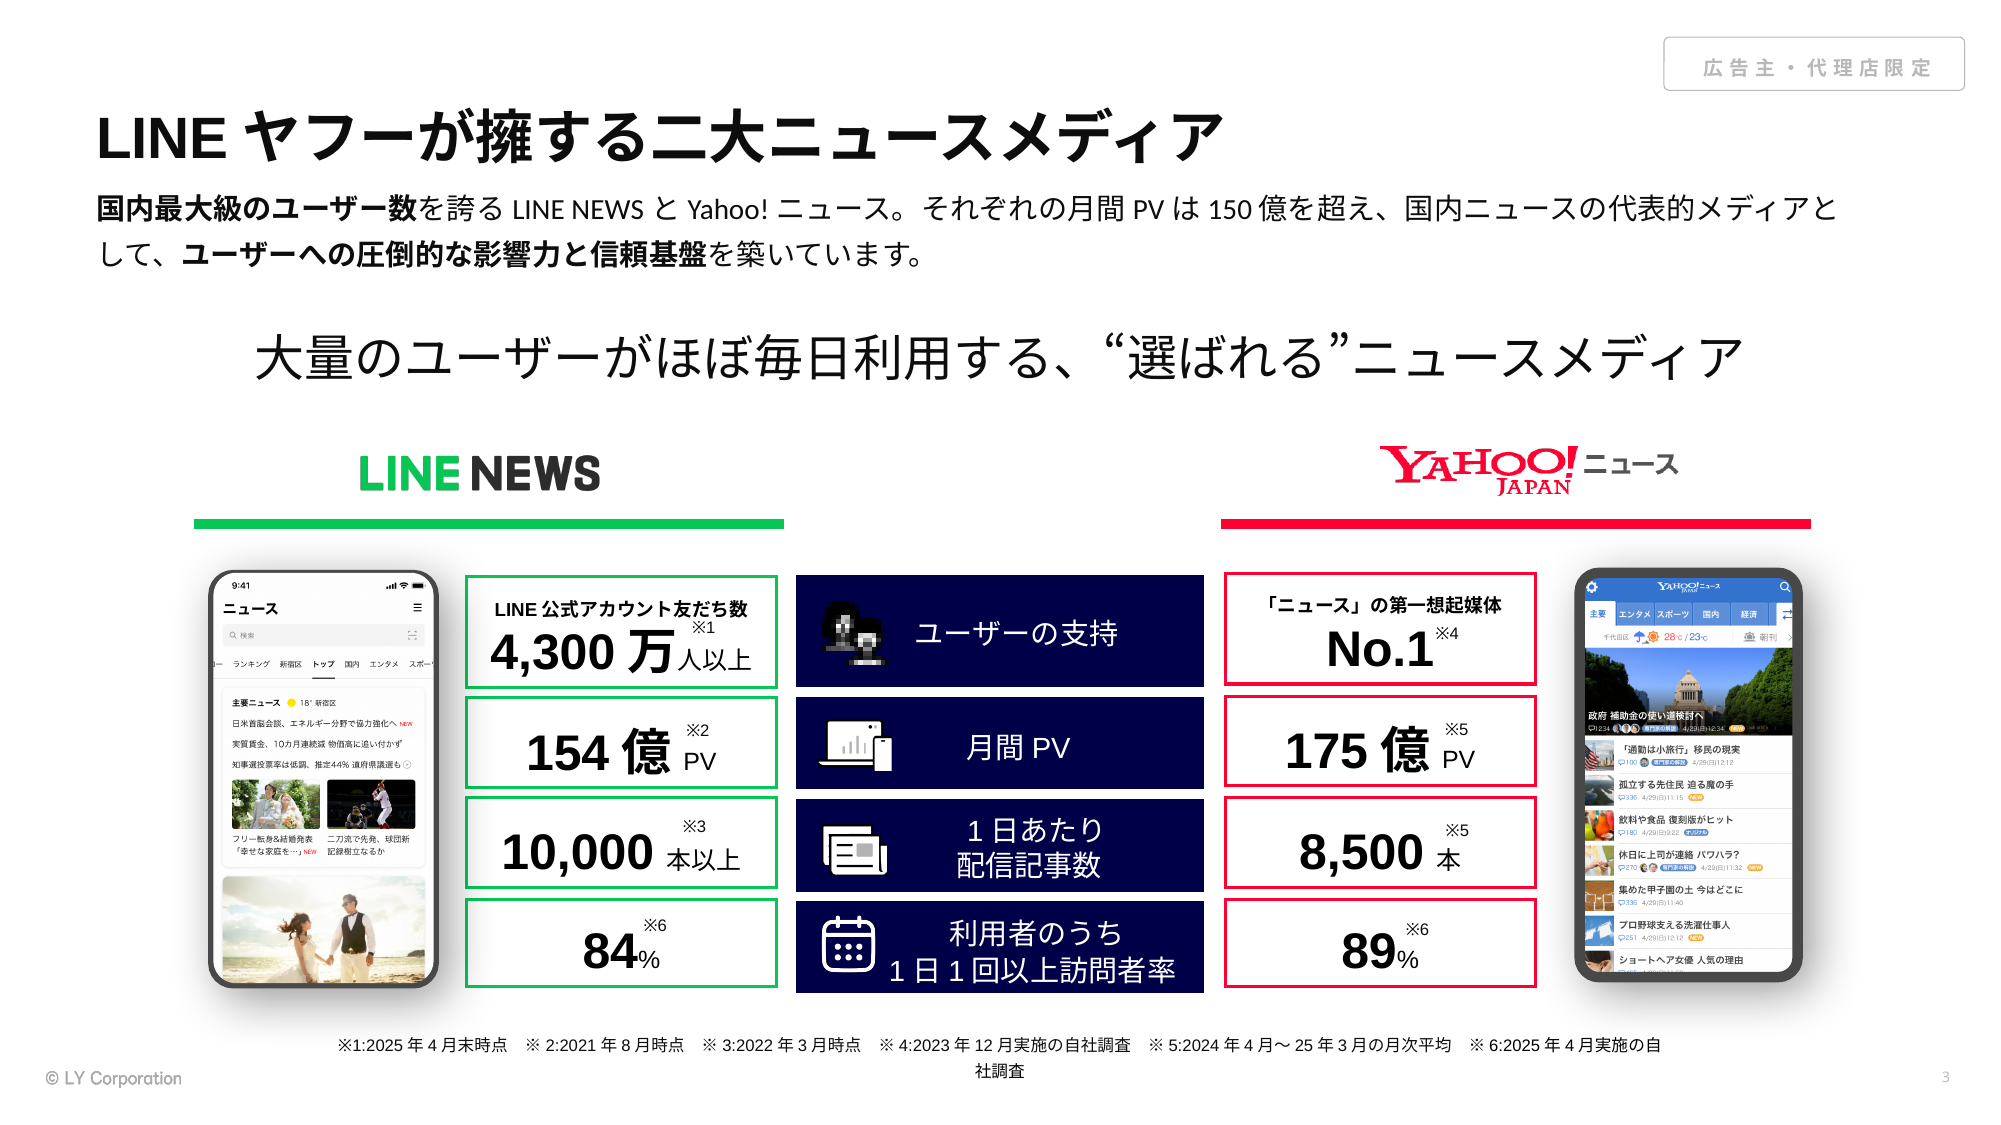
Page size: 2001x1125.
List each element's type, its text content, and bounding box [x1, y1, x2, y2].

text_box 大量のユーザーがほぼ毎日利用する、“選ばれる”ニュースメディア [149, 308, 1851, 402]
picture [1380, 446, 1679, 497]
picture [1579, 572, 1799, 978]
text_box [821, 602, 889, 665]
picture [359, 454, 601, 491]
text_box 89% [1224, 898, 1537, 988]
text_box 「ニュース」の第一想起媒体 No.1 [1224, 572, 1537, 686]
text_box 利用者のうち 1日1回以上訪問者率 [796, 901, 1204, 993]
text_box 1日あたり 配信記事数 [796, 799, 1204, 892]
text_box 10,000本以上 [483, 796, 778, 889]
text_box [212, 572, 435, 984]
picture [46, 1071, 181, 1088]
text_box ユーザーの支持 [796, 575, 1204, 687]
picture [816, 718, 893, 772]
text_box 154億PV [483, 696, 778, 789]
text_box 月間PV [796, 697, 1204, 789]
text_box ※6 [643, 908, 687, 941]
text_box ※6 [1405, 912, 1449, 944]
text_box ※5 [1445, 813, 1489, 846]
text_box ※1:2025年4月末時点 ※2:2021年8月時点 ※3:2022年3月時点 ※4:2023年12月実施の自社調査 ※5:2024年4月～25年3月の月次平均 ※6:2025年4月実施の自社調査 [335, 1029, 1665, 1062]
text_box ※2 [686, 713, 729, 746]
picture [814, 911, 883, 981]
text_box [820, 823, 888, 875]
list 国内最大級のユーザー数を誇るLINE NEWSとYahoo!ニュース。それぞれの月間PVは150億を超え、国内ニュースの代表的メディアと して、ユーザーへの圧倒的な影響力と信頼基盤を築いています。 [96, 193, 1904, 273]
text_box ※1 [692, 610, 735, 642]
text_box LINE公式アカウント友だち数 4,300万人以上 [466, 575, 778, 689]
text_box 8,500本 [1224, 796, 1537, 889]
text_box ※5 [1445, 712, 1488, 745]
text_box ※3 [682, 810, 726, 842]
text_box ※4 [1435, 617, 1479, 649]
text_box LINEヤフーが擁する二大ニュースメディア [96, 100, 1904, 193]
text_box 175億PV [1224, 695, 1537, 787]
text_box 84% [477, 898, 778, 988]
